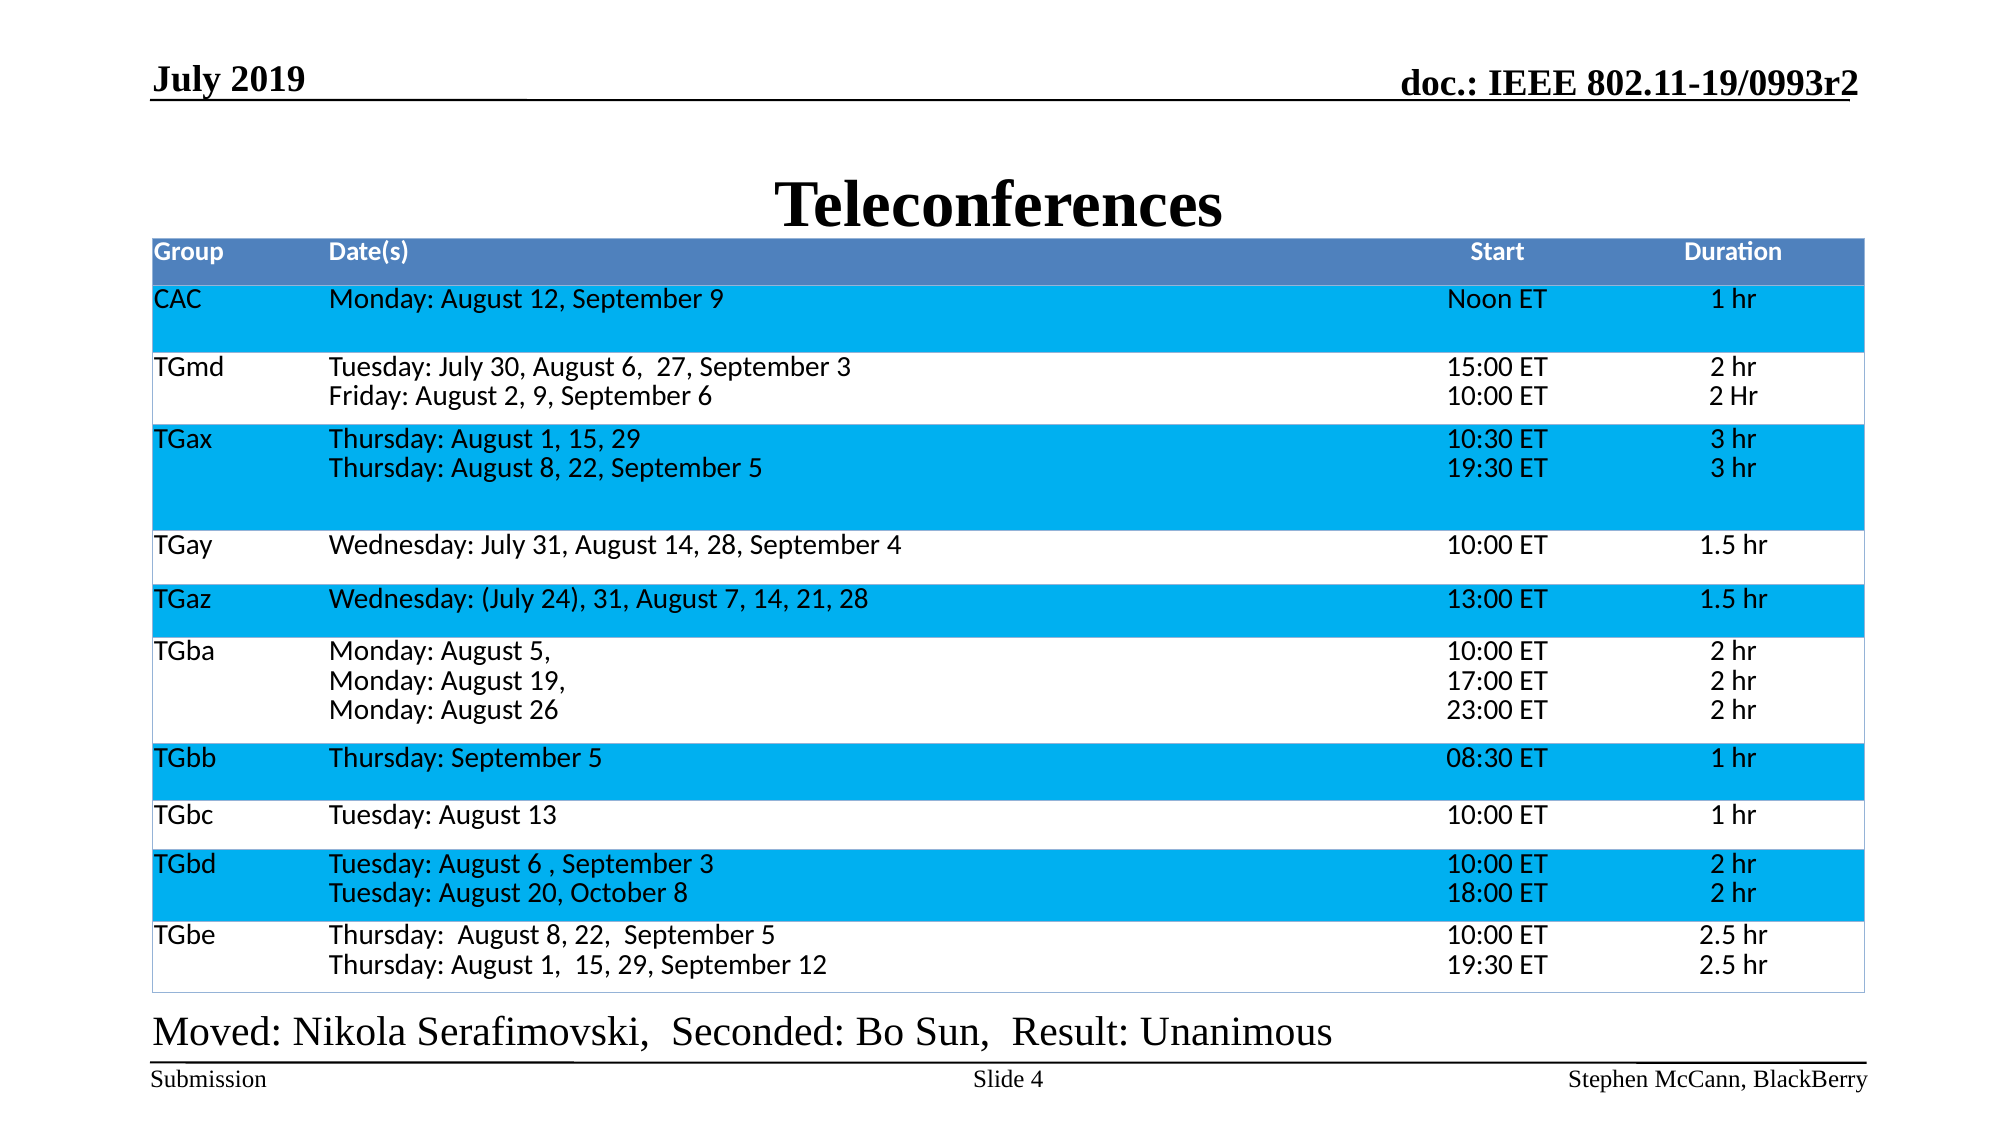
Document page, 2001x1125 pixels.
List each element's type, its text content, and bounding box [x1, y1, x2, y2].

table_cell 1 hr [1602, 801, 1864, 849]
table_cell Wednesday: July 31, August 14, 28, September 4 [327, 531, 1392, 584]
table_cell 10:00 ET [1392, 531, 1602, 584]
table_header Duration [1602, 239, 1864, 285]
table_cell 2.5 hr 2.5 hr [1602, 922, 1864, 992]
table_cell 10:30 ET 19:30 ET [1392, 425, 1602, 530]
table_cell TGbe [153, 922, 327, 992]
table_cell Noon ET [1392, 286, 1602, 352]
title Teleconferences [149, 112, 1850, 288]
table_cell Thursday: August 8, 22, September 5 Thursday: August 1, 15, 29, September 12 [327, 922, 1392, 992]
table_cell 15:00 ET 10:00 ET [1392, 353, 1602, 424]
table_cell TGbd [153, 850, 327, 921]
table_cell TGbc [153, 801, 327, 849]
table_cell CAC [153, 286, 327, 352]
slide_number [152, 54, 563, 100]
table_cell TGmd [153, 353, 327, 424]
table_cell 3 hr 3 hr [1602, 425, 1864, 530]
footer Stephen McCann, BlackBerry [1171, 1061, 1869, 1093]
table_cell Monday: August 5, Monday: August 19, Monday: August 26 [327, 638, 1392, 743]
table_cell Wednesday: (July 24), 31, August 7, 14, 21, 28 [327, 585, 1392, 637]
table_cell Monday: August 12, September 9 [327, 286, 1392, 352]
table_cell 13:00 ET [1392, 585, 1602, 637]
table_cell 2 hr 2 hr [1602, 850, 1864, 921]
table_cell 2 hr 2 hr 2 hr [1602, 638, 1864, 743]
slide_number Slide 4 [950, 1062, 1067, 1123]
table_cell 1 hr [1602, 286, 1864, 352]
table_cell Thursday: August 1, 15, 29 Thursday: August 8, 22, September 5 [327, 425, 1392, 530]
table_cell 10:00 ET 19:30 ET [1392, 922, 1602, 992]
table_header Start [1392, 239, 1602, 285]
table_cell TGay [153, 531, 327, 584]
table_cell 1.5 hr [1602, 585, 1864, 637]
table_cell 1.5 hr [1602, 531, 1864, 584]
table_cell 08:30 ET [1392, 744, 1602, 800]
table_cell 2 hr 2 Hr [1602, 353, 1864, 424]
table_cell Tuesday: August 13 [327, 801, 1392, 849]
table_cell TGax [153, 425, 327, 530]
table_cell 1 hr [1602, 744, 1864, 800]
table_header Group [153, 239, 327, 285]
table_cell 10:00 ET 18:00 ET [1392, 850, 1602, 921]
table_cell TGbb [153, 744, 327, 800]
table_cell Tuesday: July 30, August 6, 27, September 3 Friday: August 2, 9, September 6 [327, 353, 1392, 424]
table_cell TGba [153, 638, 327, 743]
text_box Moved: Nikola Serafimovski, Seconded: Bo Sun, Result: Unanimous [137, 996, 1738, 1062]
table_cell Tuesday: August 6 , September 3 Tuesday: August 20, October 8 [327, 850, 1392, 921]
table_header Date(s) [327, 239, 1392, 285]
table_cell TGaz [153, 585, 327, 637]
table_cell 10:00 ET [1392, 801, 1602, 849]
table_cell Thursday: September 5 [327, 744, 1392, 800]
table_cell 10:00 ET 17:00 ET 23:00 ET [1392, 638, 1602, 743]
